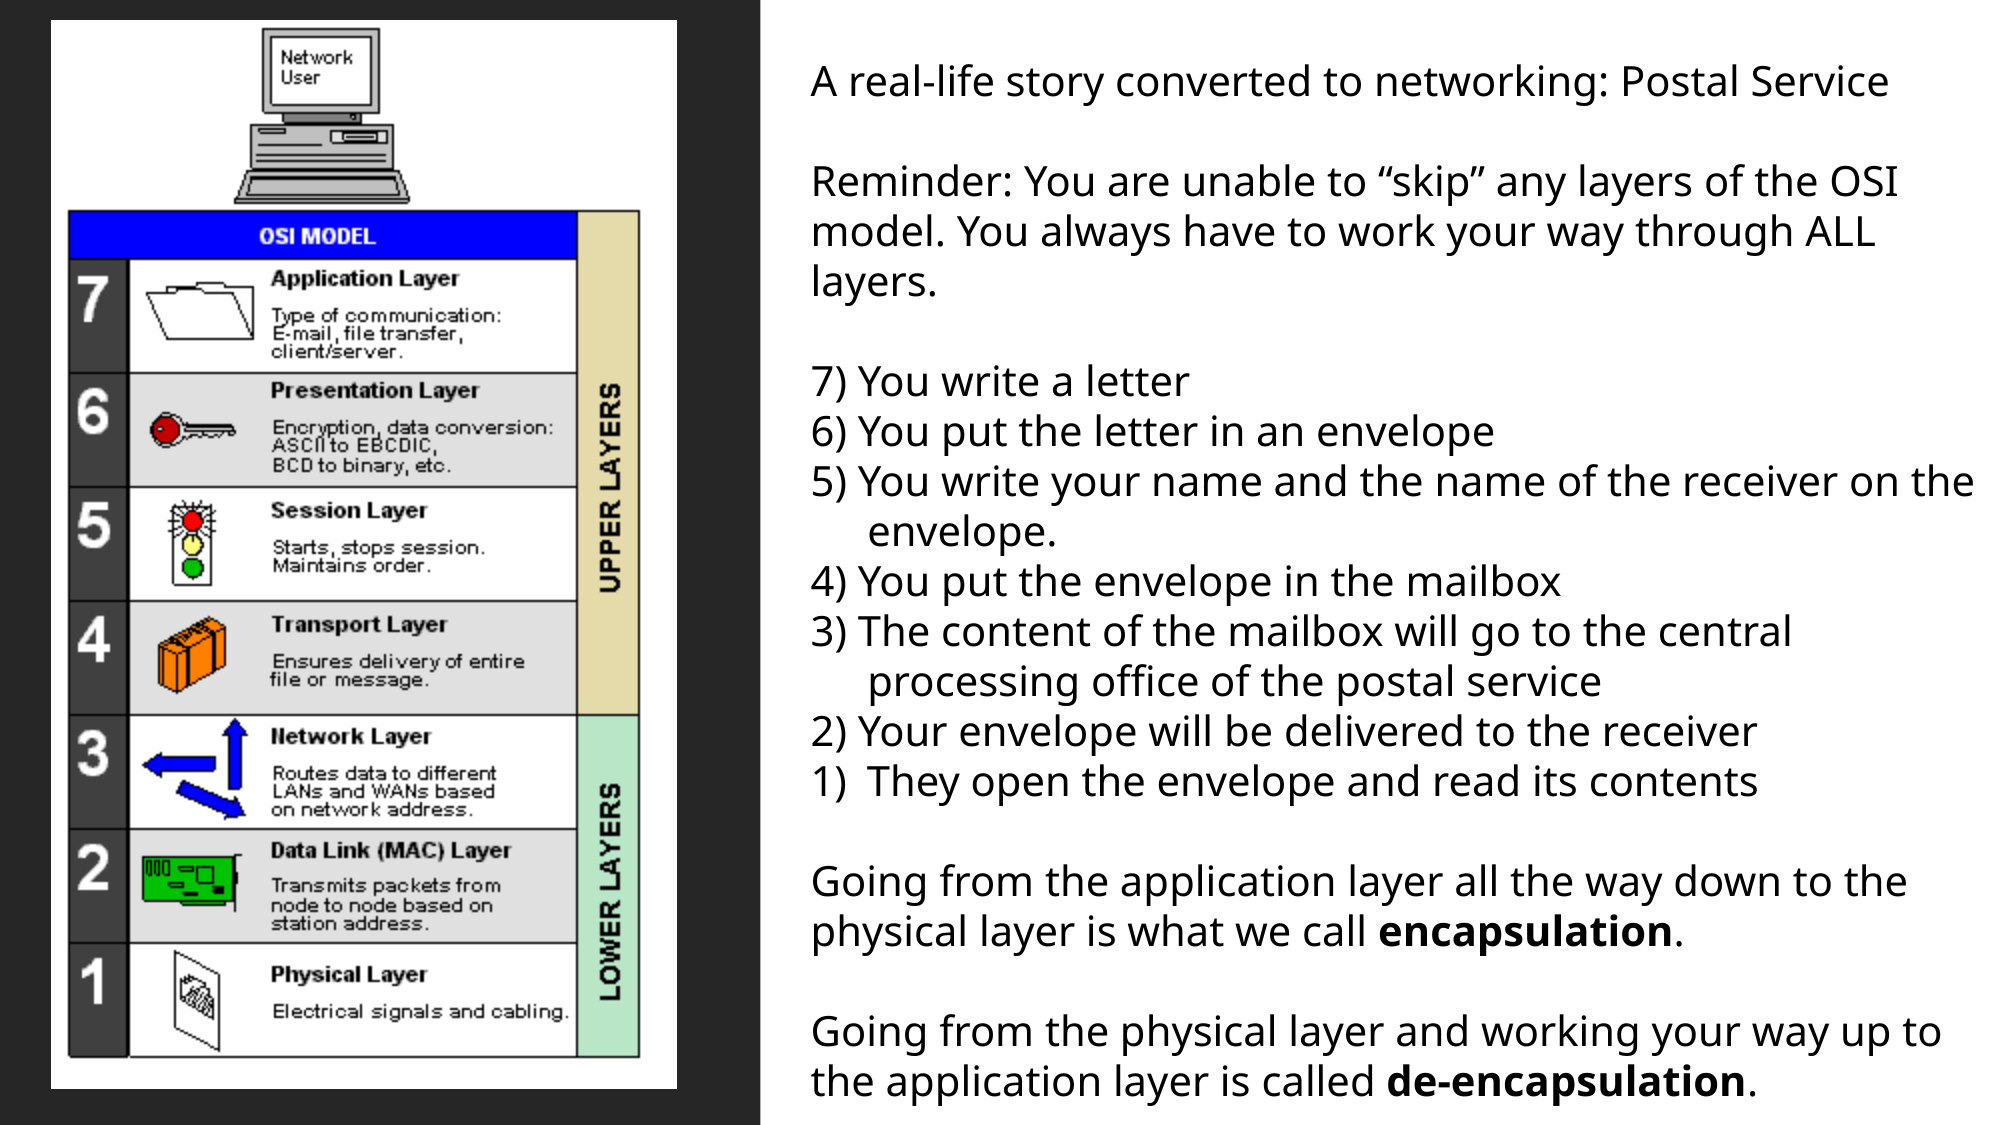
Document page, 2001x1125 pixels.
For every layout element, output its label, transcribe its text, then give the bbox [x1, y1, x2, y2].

text_box A real-life story converted to networking: Postal Service Reminder: You are unable to “skip” any layers of the OSI model. You always have to work your way through ALL layers. 7) You write a letter 6) You put the letter in an envelope 5) You write your name and the name of the receiver on the envelope. 4) You put the envelope in the mailbox 3) The content of the mailbox will go to the central processing office of the postal service 2) Your envelope will be delivered to the receiver They open the envelope and read its contents Going from the application layer all the way down to the physical layer is what we call encapsulation. Going from the physical layer and working your way up to the application layer is called de-encapsulation. [795, 47, 1993, 1125]
text_box [0, 0, 762, 1125]
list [50, 19, 678, 1090]
text_box [762, 0, 2000, 1125]
